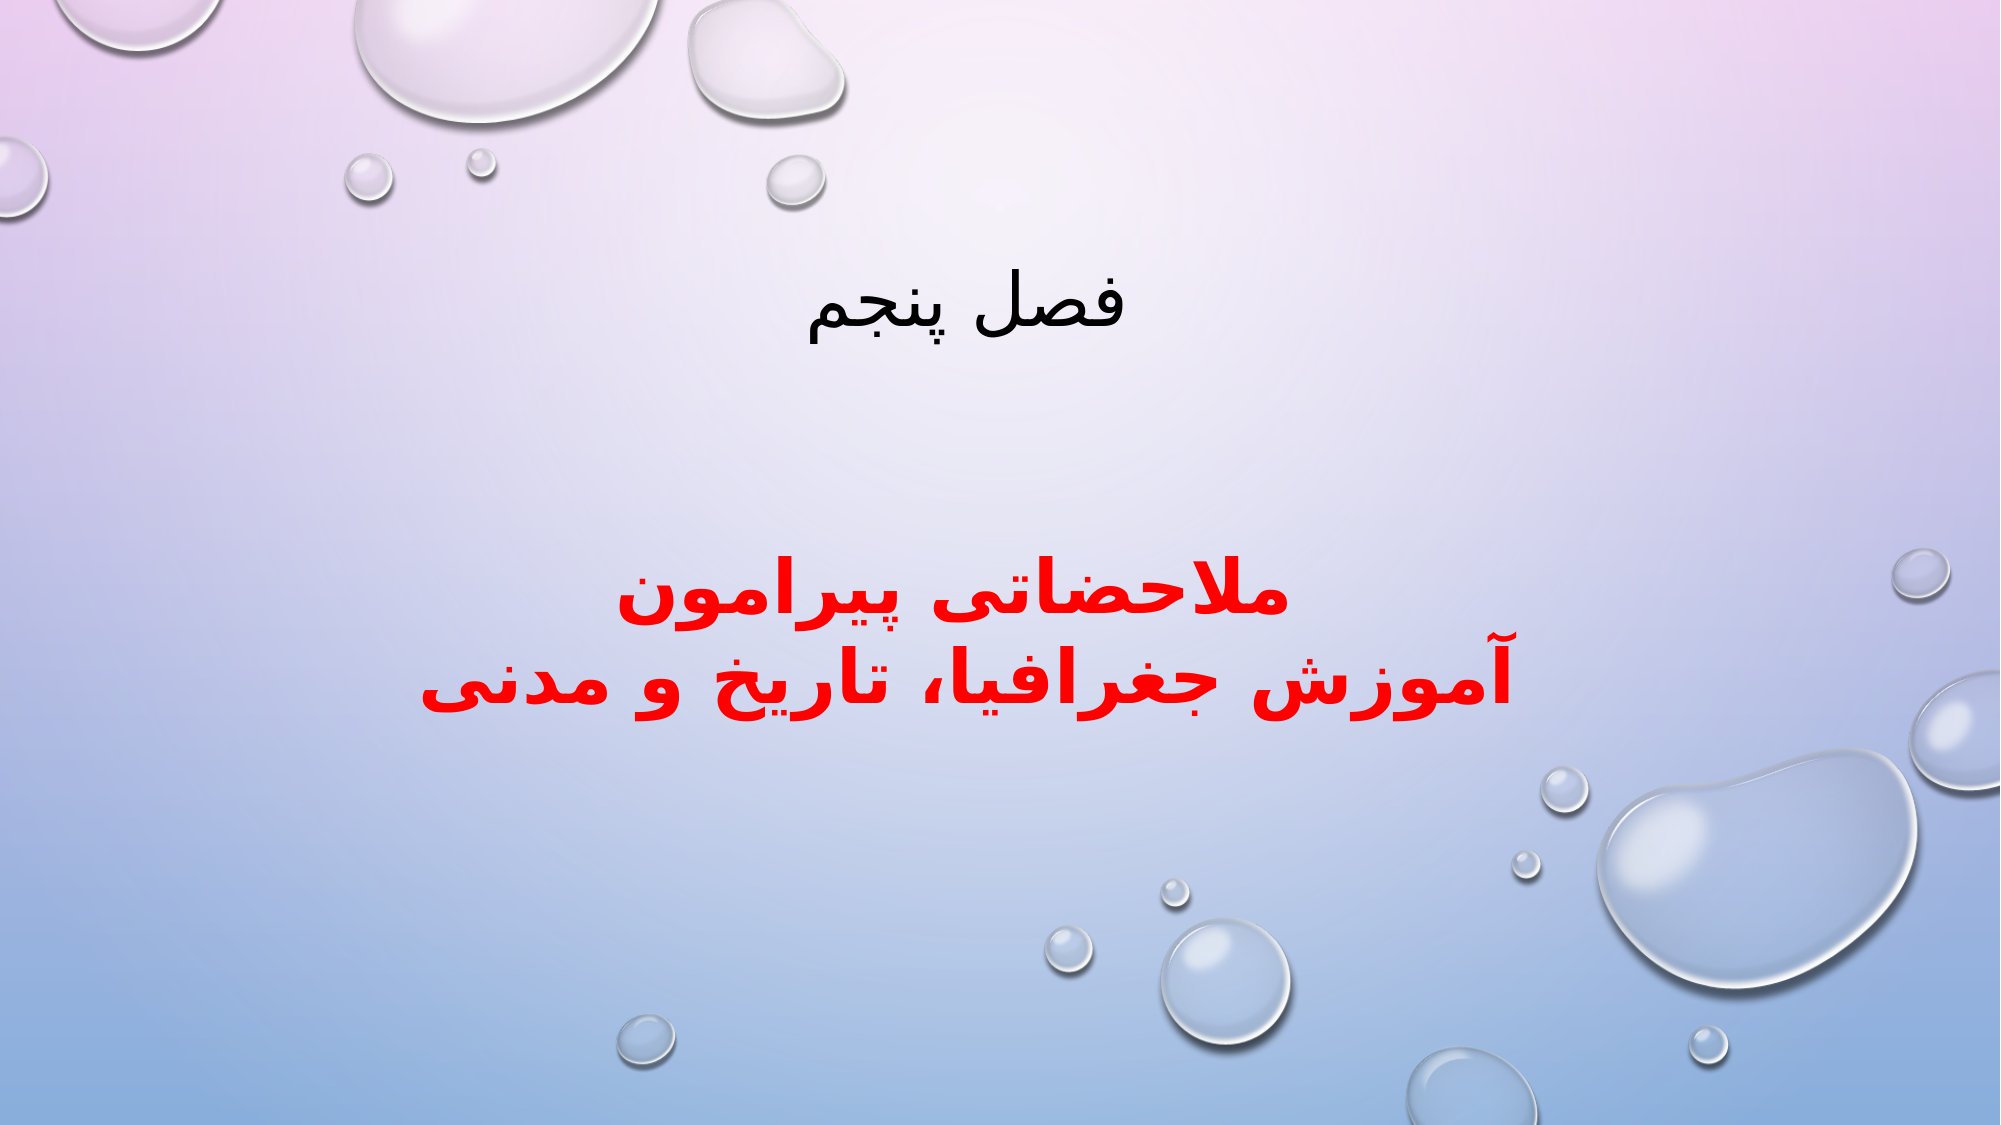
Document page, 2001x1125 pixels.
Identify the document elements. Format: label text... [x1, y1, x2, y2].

text_box ملاحضاتی پیرامون آموزش جغرافیا، تاریخ و مدنی [238, 531, 1696, 726]
picture [0, 0, 2000, 1125]
text_box فصل پنجم [704, 244, 1231, 440]
